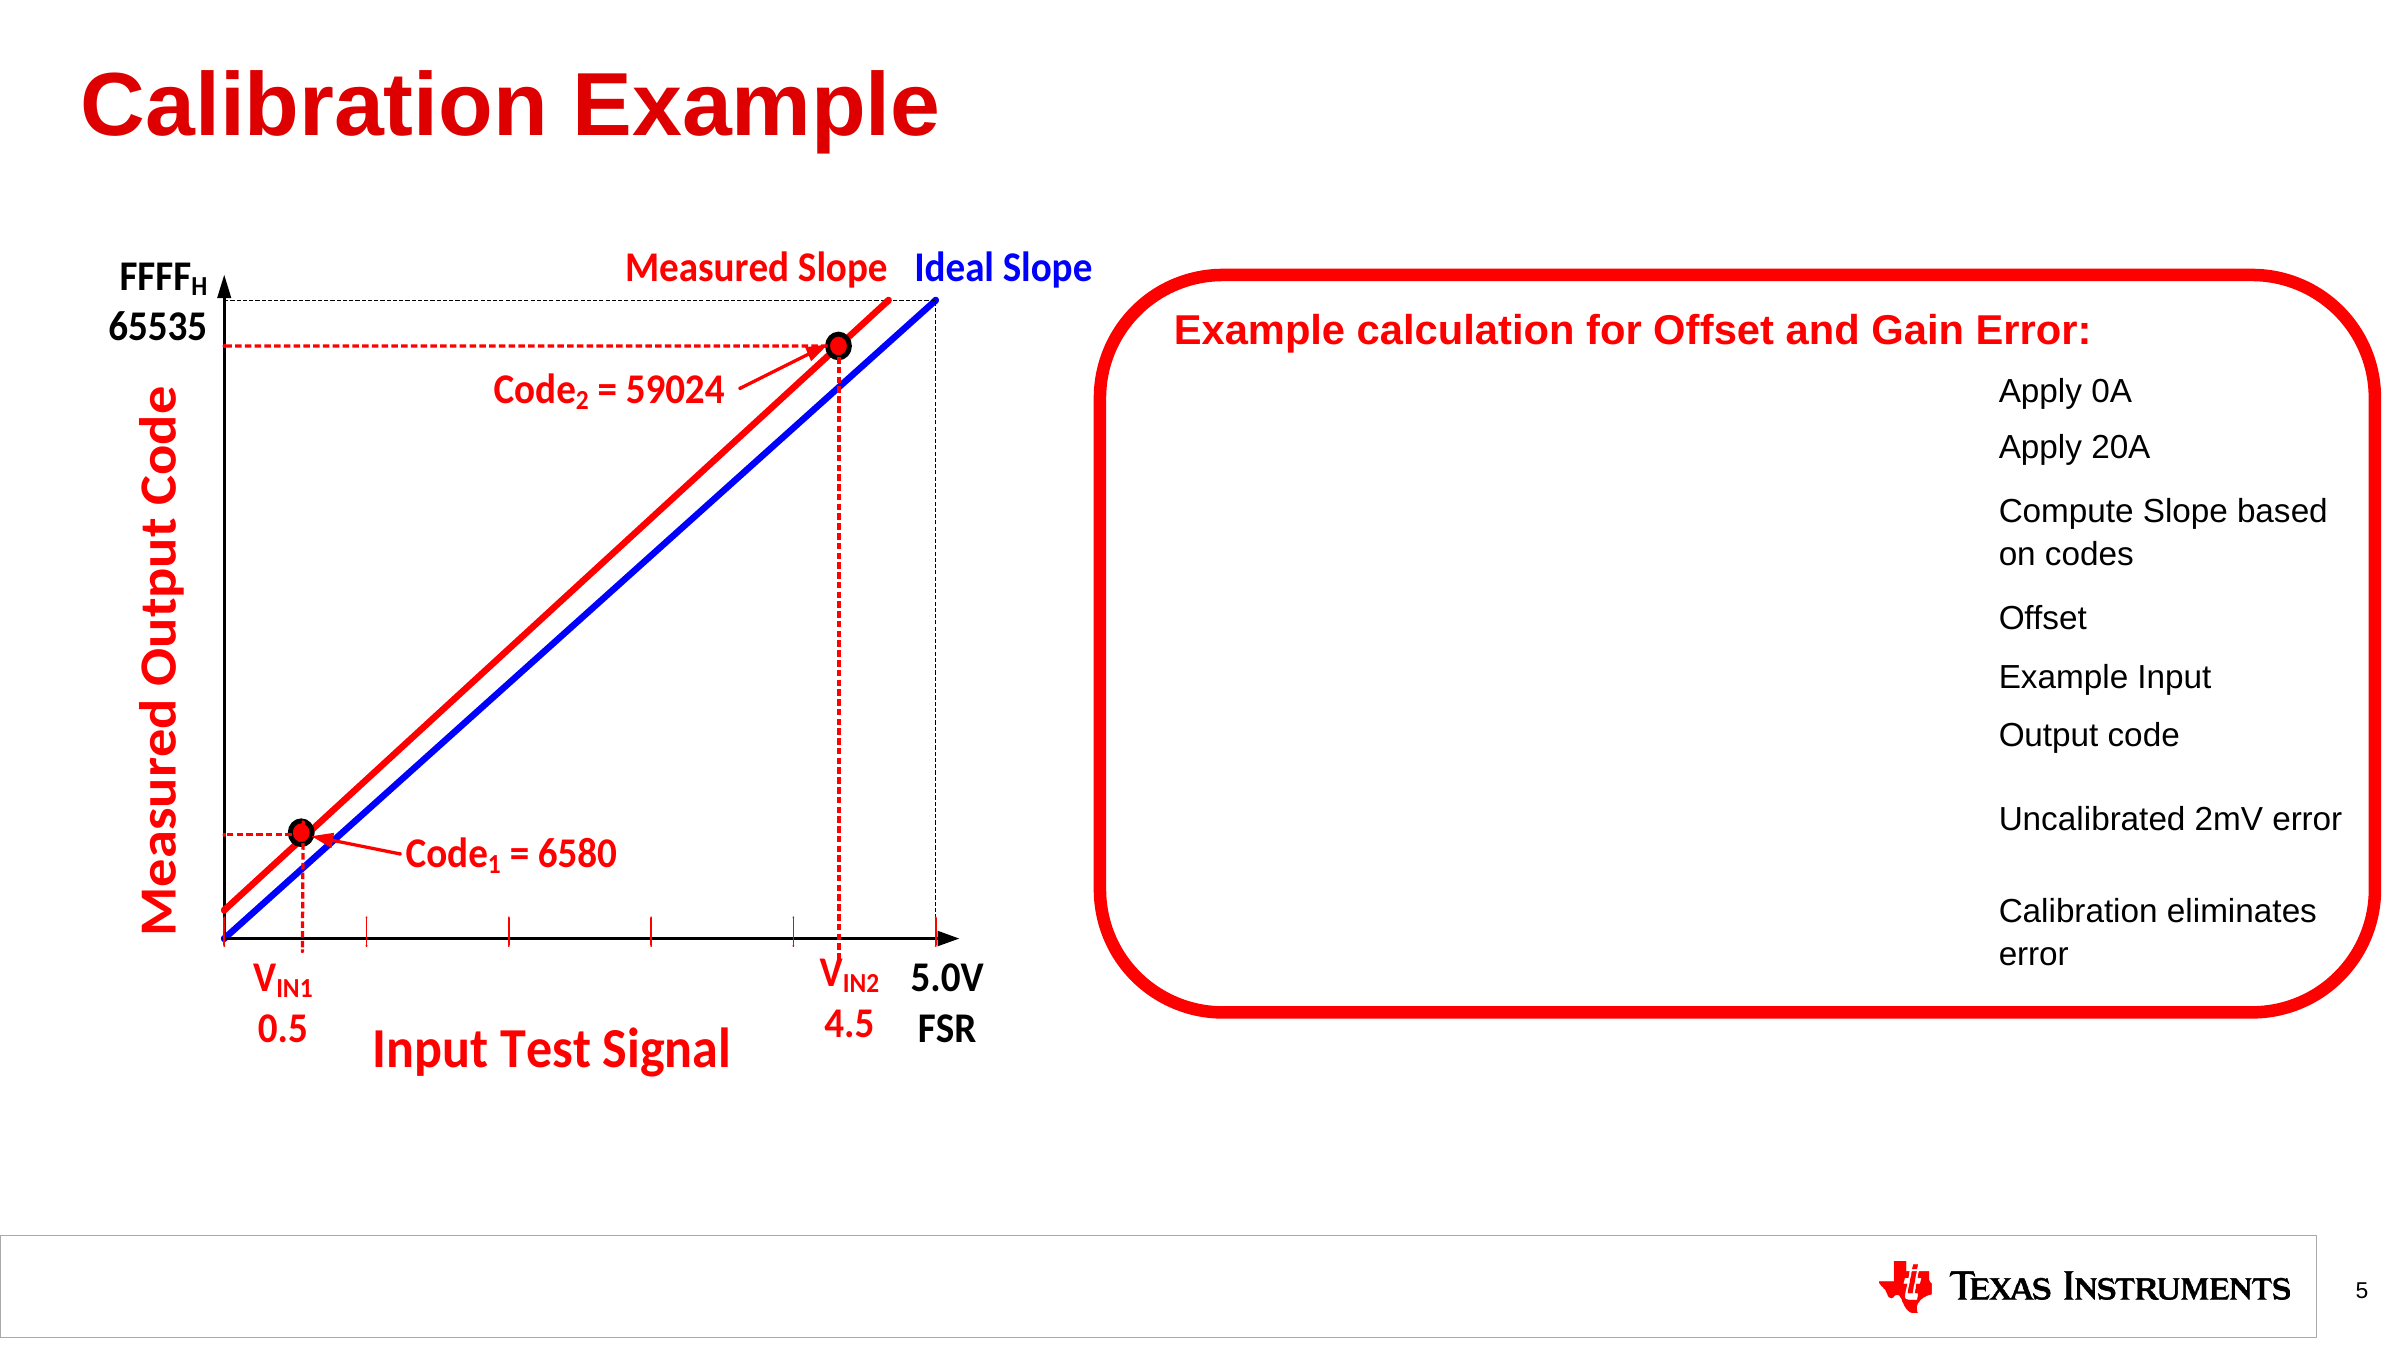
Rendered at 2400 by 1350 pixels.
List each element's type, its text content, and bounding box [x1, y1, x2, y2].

picture [1879, 1261, 2290, 1265]
text_box [1123, 272, 2378, 1015]
picture [1879, 1307, 2290, 1313]
slide_number 5 [1828, 1265, 2389, 1307]
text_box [49, 237, 1119, 1088]
title Calibration Example [60, 27, 2282, 189]
